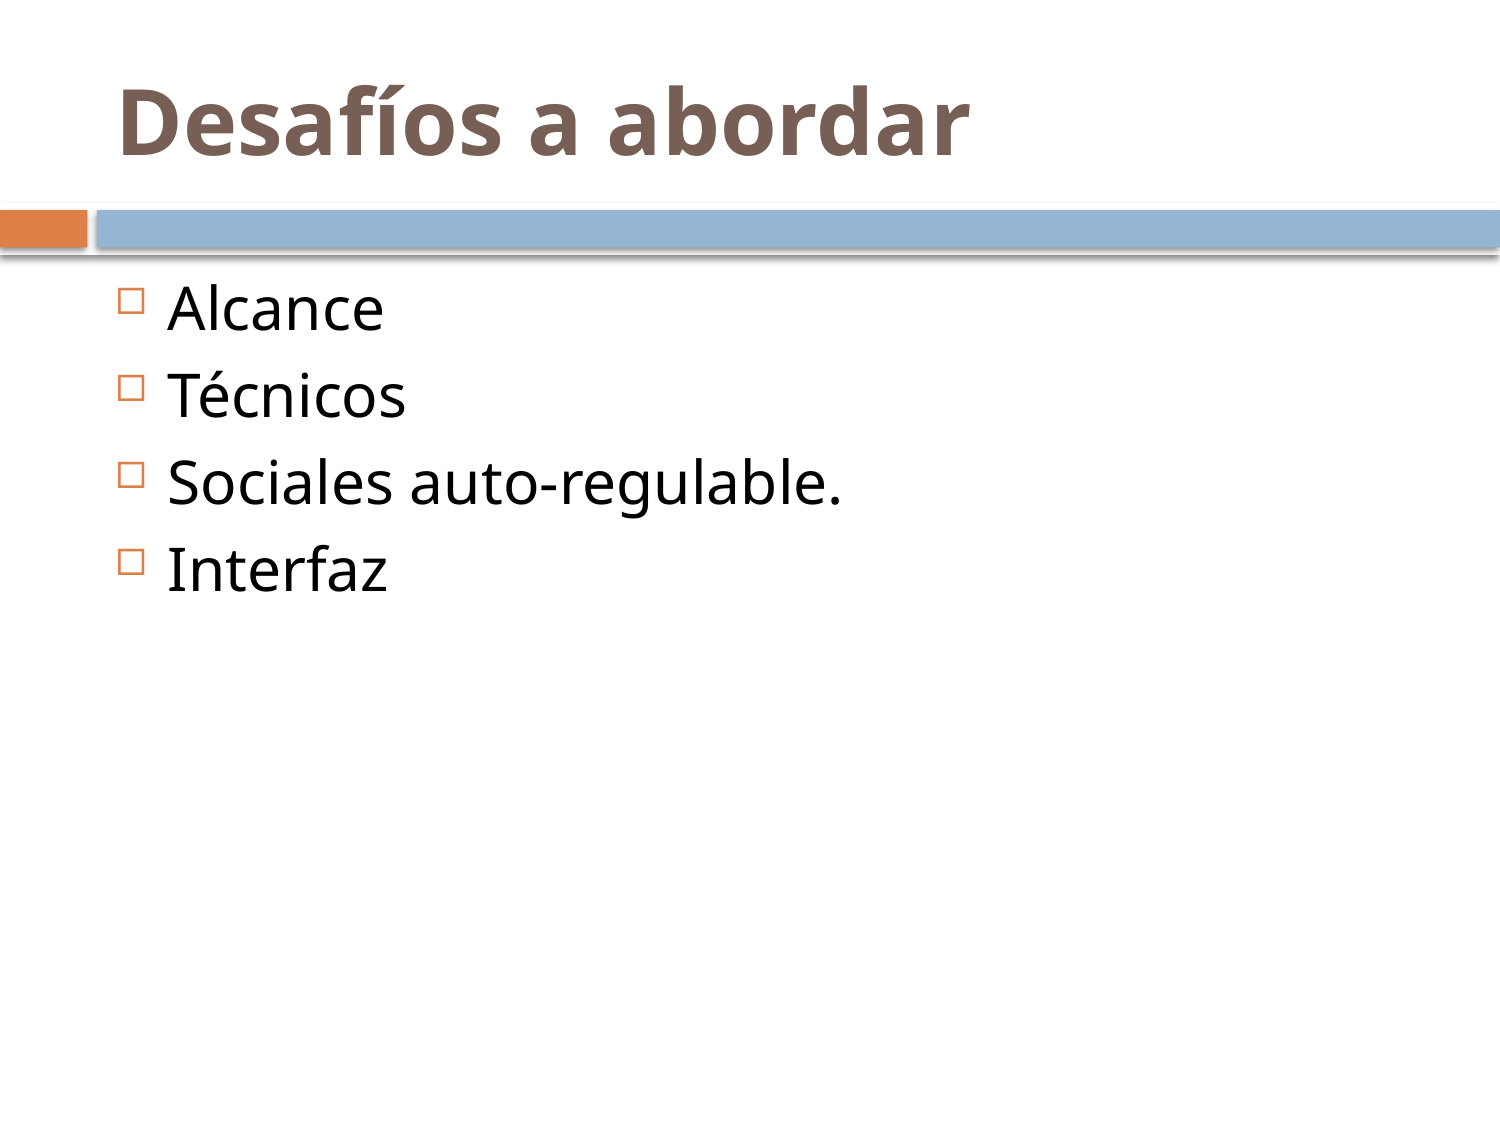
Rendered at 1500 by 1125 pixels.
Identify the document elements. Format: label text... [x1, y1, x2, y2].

list Alcance Técnicos Sociales auto-regulable. Interfaz [100, 262, 1438, 1000]
title Desafíos a abordar [100, 37, 1438, 200]
